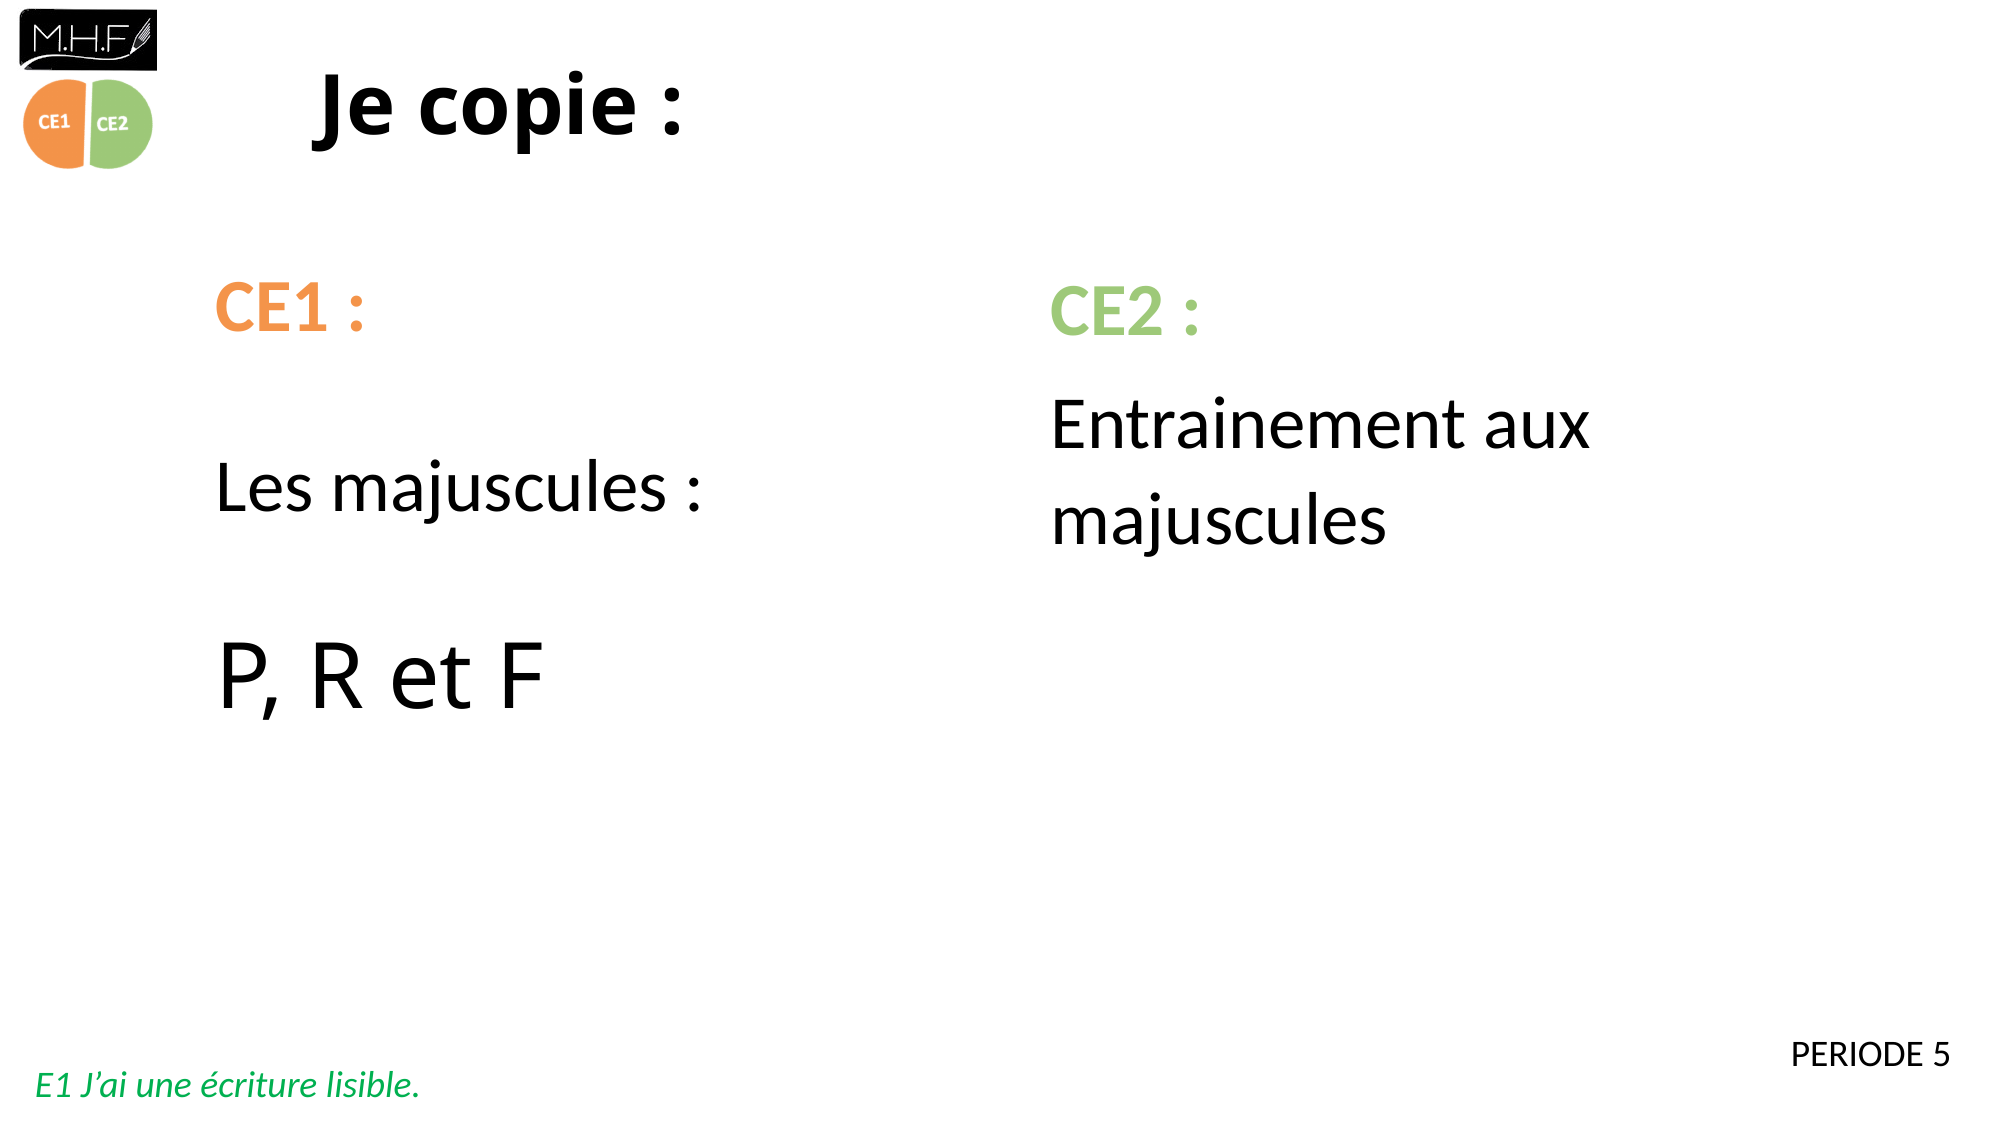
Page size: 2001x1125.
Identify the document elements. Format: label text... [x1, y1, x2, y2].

text_box Je copie : [303, 7, 1549, 208]
picture [1, 7, 177, 207]
text_box PERIODE 5 [1362, 1021, 1967, 1082]
text_box E1 J’ai une écriture lisible. [19, 1052, 646, 1125]
text_box CE2 : Entrainement aux majuscules [1035, 246, 1933, 659]
text_box CE1 : Les majuscules : P, R et F [200, 249, 827, 870]
